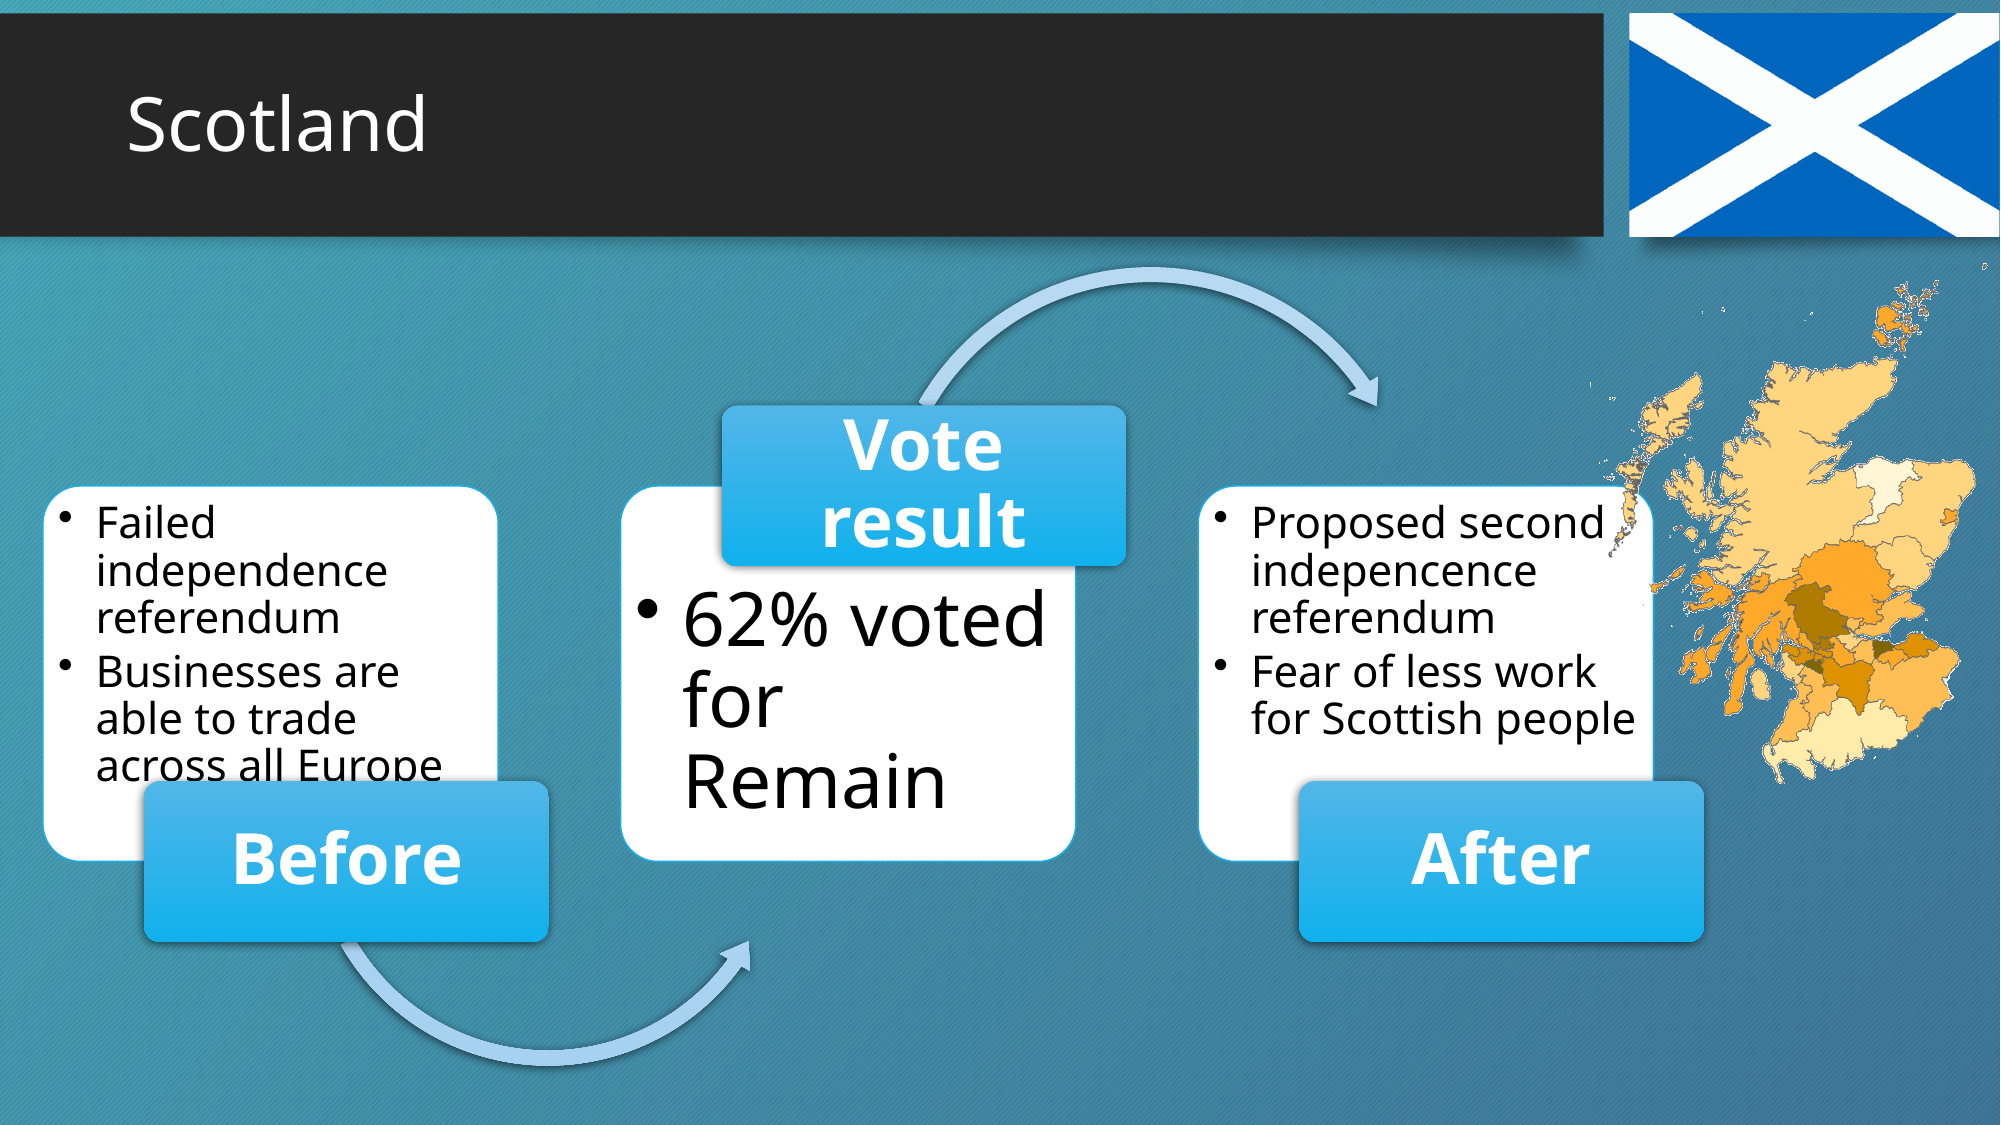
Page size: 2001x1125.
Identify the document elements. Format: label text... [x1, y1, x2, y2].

text_box Failed independence referendum Businesses are able to trade across all Europe [42, 485, 500, 863]
text_box After [1299, 781, 1705, 942]
text_box Vote result [721, 405, 1127, 567]
text_box 62% voted for Remain [619, 485, 1077, 863]
text_box [345, 941, 751, 1066]
text_box [920, 267, 1379, 407]
text_box Before [144, 781, 549, 942]
text_box Proposed second indepencence referendum Fear of less work for Scottish people [1197, 485, 1583, 863]
picture [0, 13, 2000, 816]
picture [1102, 283, 1200, 288]
title Scotland [111, 39, 1556, 217]
